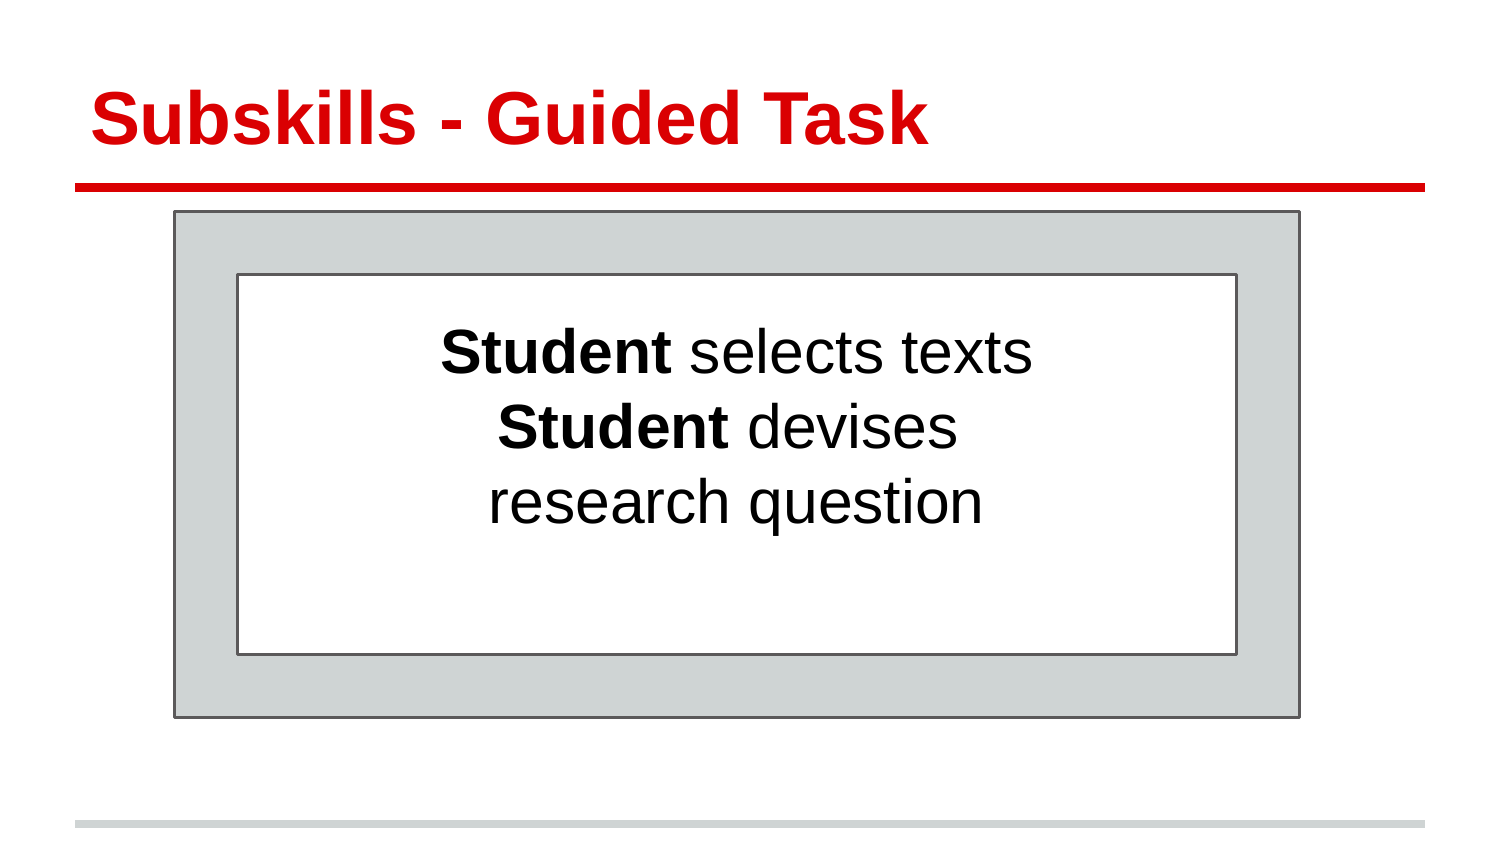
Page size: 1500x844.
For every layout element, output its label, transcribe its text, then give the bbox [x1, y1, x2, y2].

title Subskills - Guided Task [75, 33, 1425, 175]
text_box [174, 211, 1300, 718]
text_box Student selects texts Student devises research question [266, 295, 1208, 651]
